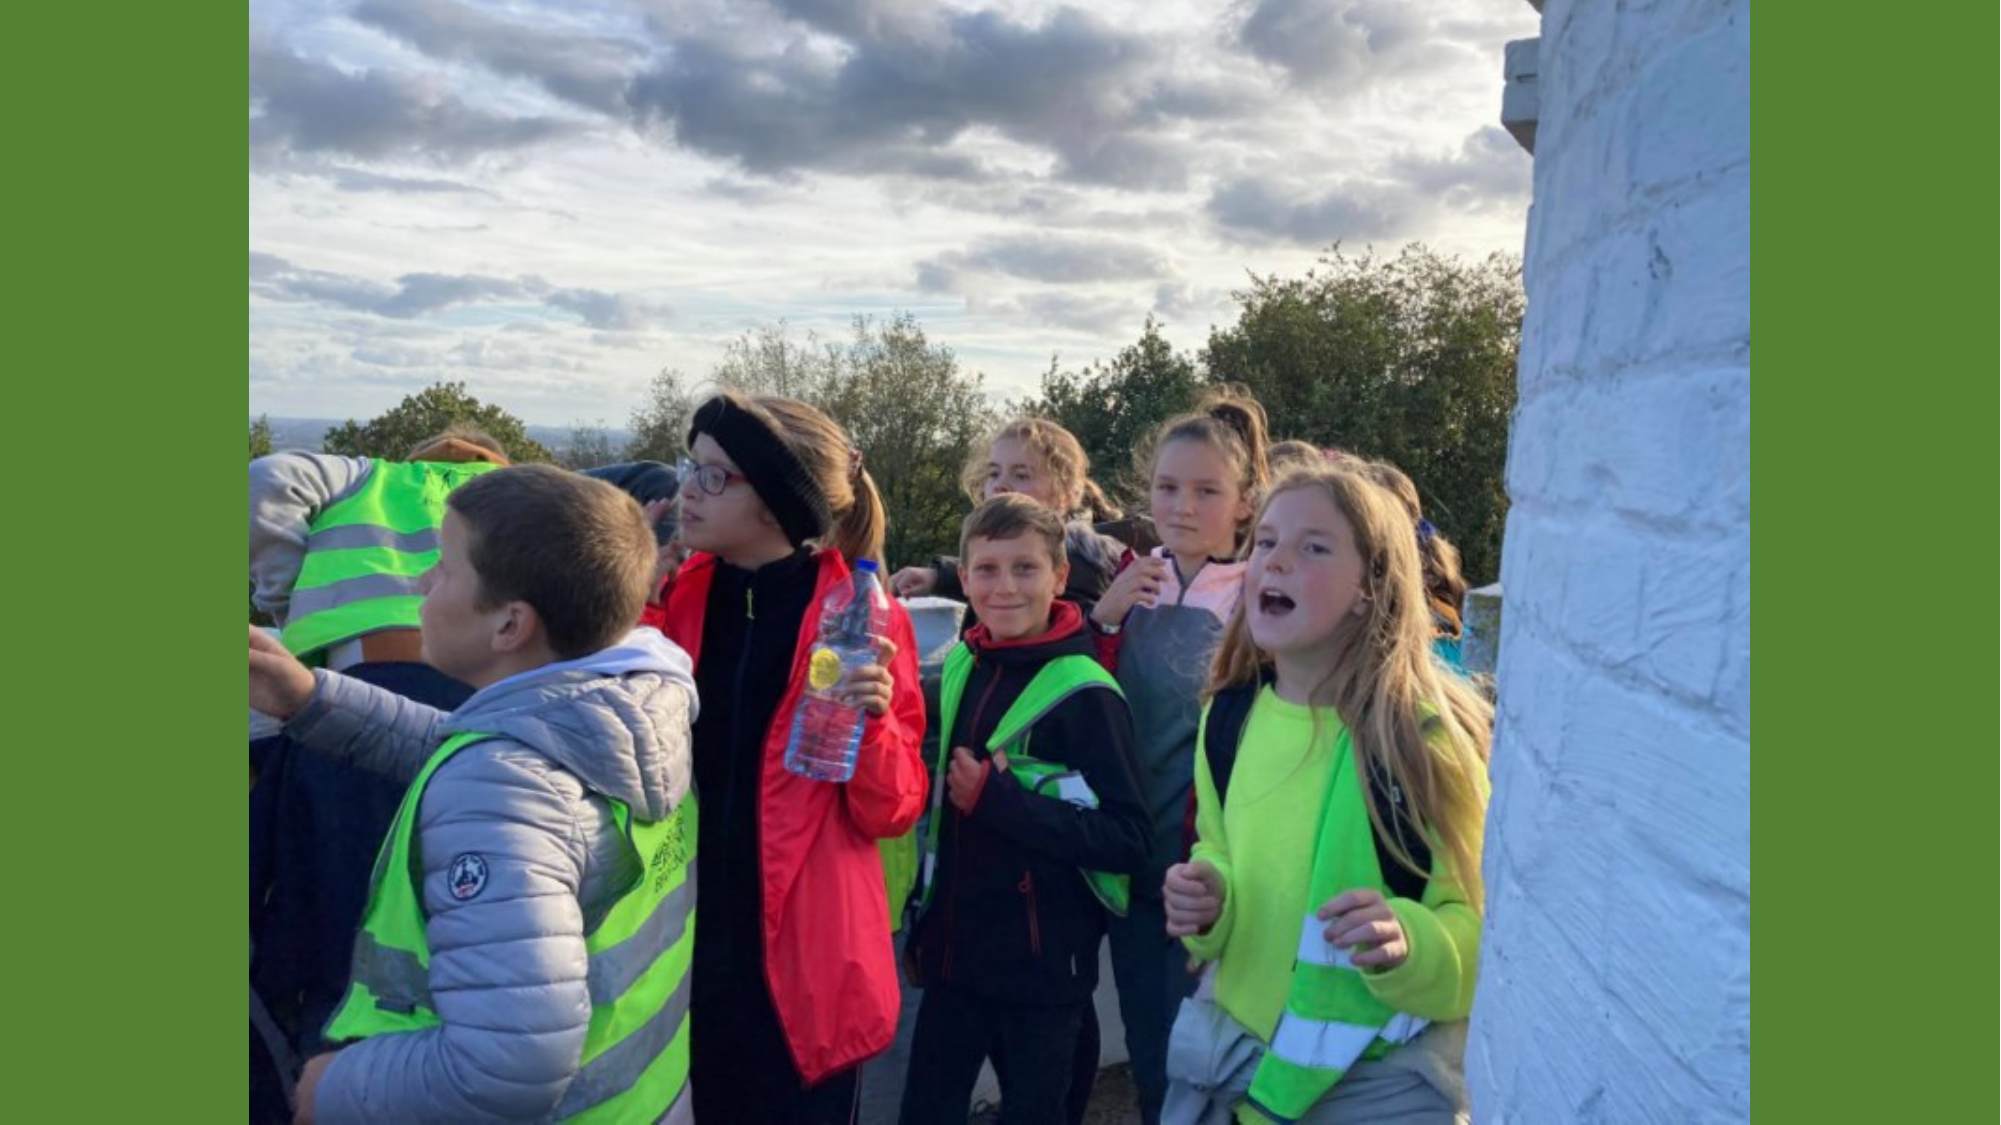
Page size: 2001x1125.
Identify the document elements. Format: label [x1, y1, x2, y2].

picture [249, 0, 1750, 1125]
